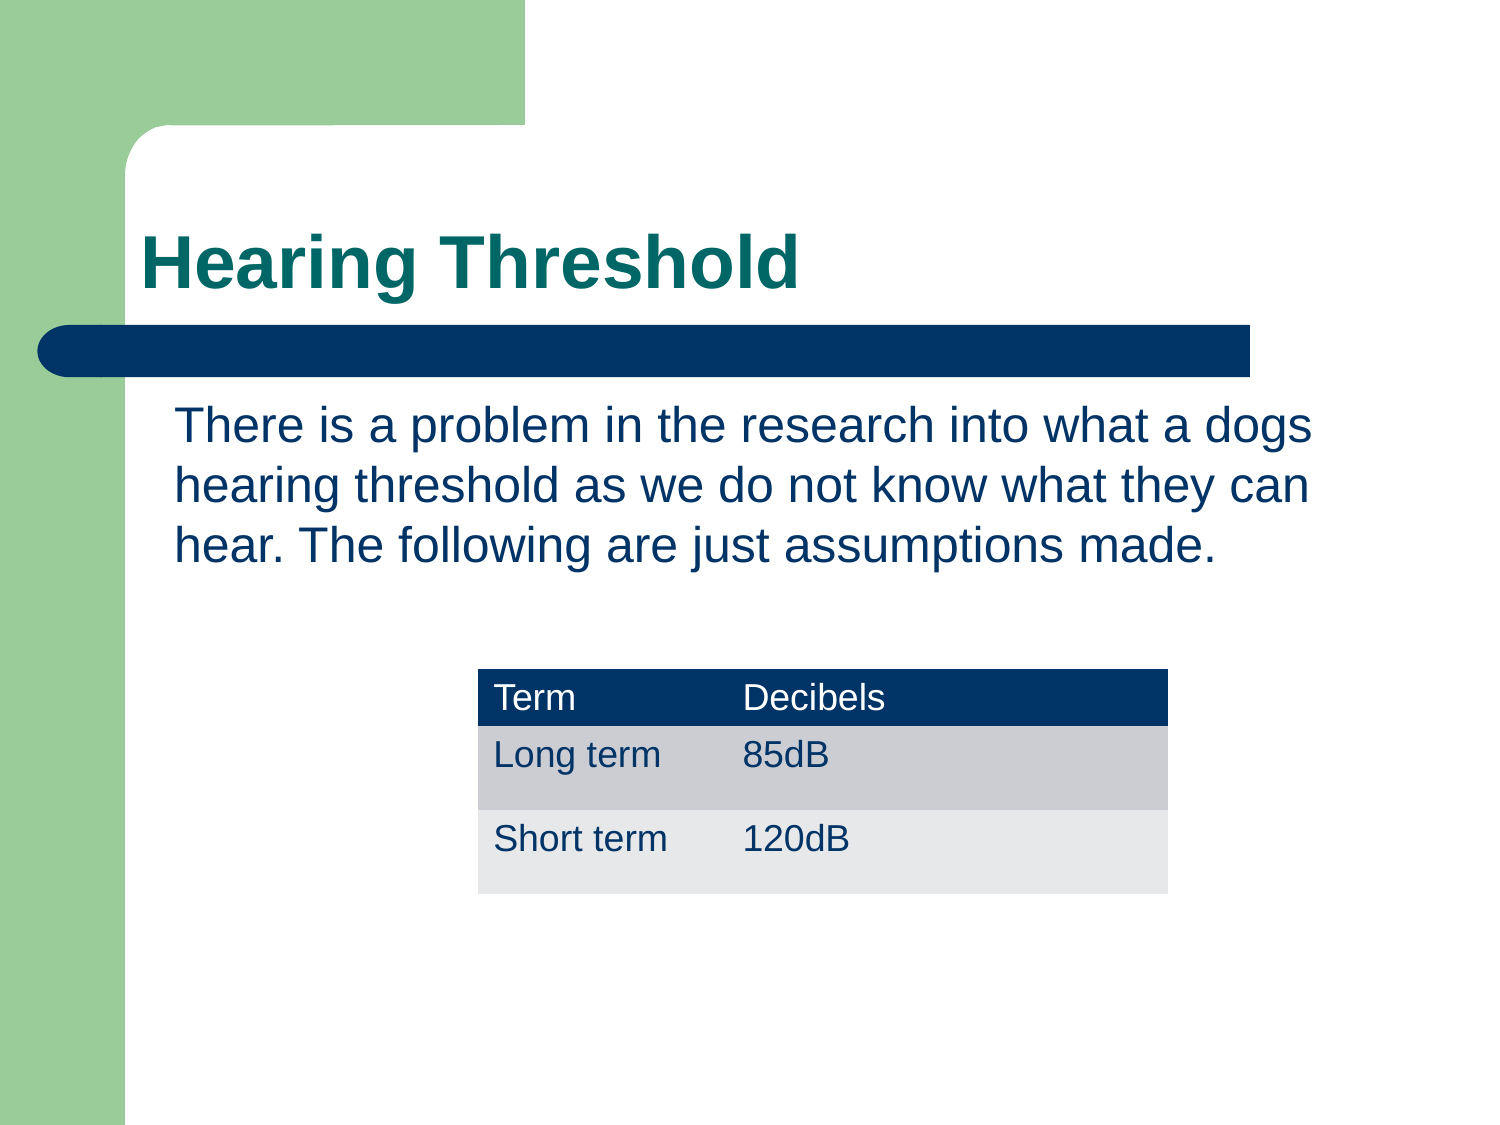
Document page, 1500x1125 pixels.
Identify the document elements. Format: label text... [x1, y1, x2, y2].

table_cell 120dB [728, 810, 1168, 894]
table_cell Short term [478, 810, 728, 894]
text_box There is a problem in the research into what a dogs hearing threshold as we do not know what they can hear. The following are just assumptions made. [159, 385, 1329, 580]
title Hearing Threshold [124, 124, 1426, 313]
table_header Term [478, 669, 728, 726]
table_header Decibels [728, 669, 1168, 726]
table_cell Long term [478, 726, 728, 810]
table_cell 85dB [728, 726, 1168, 810]
